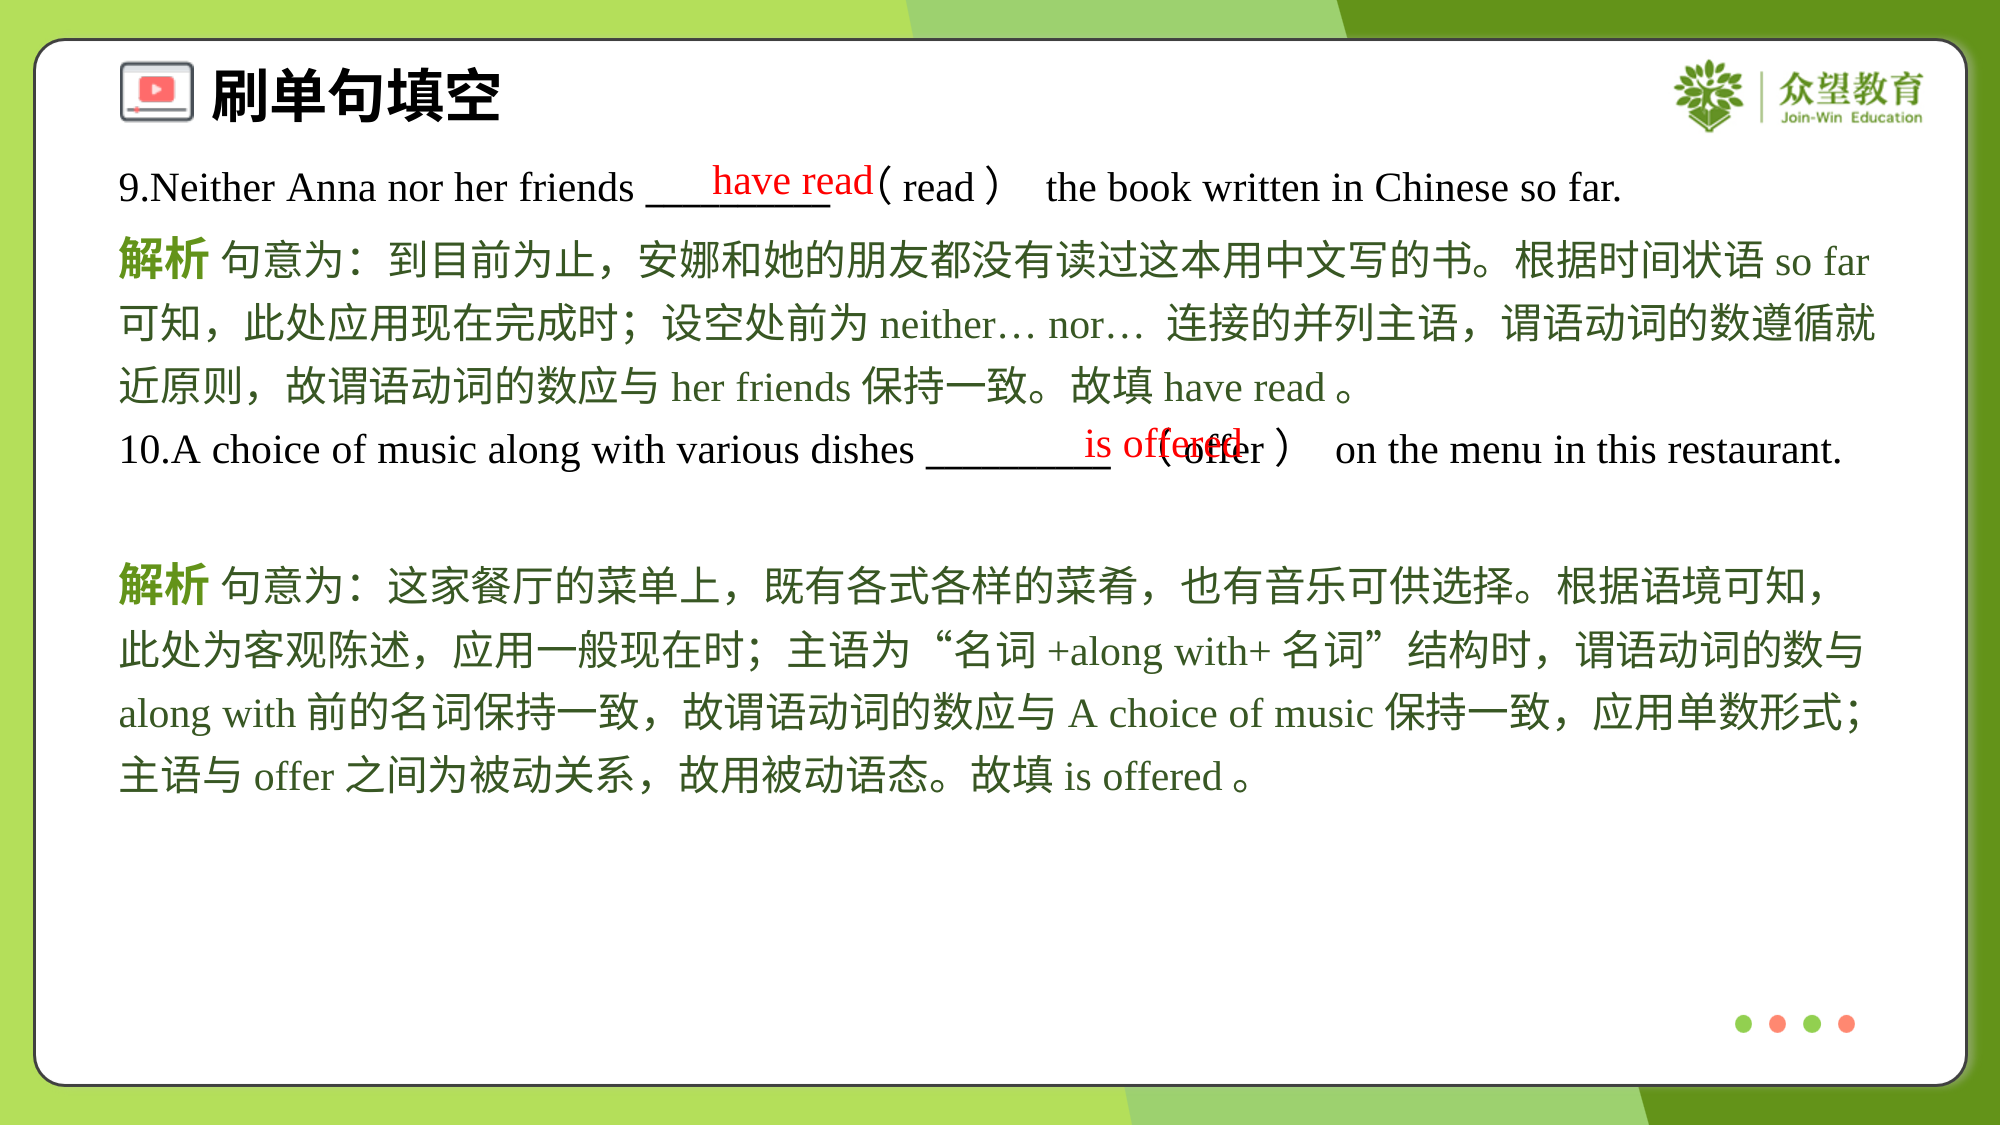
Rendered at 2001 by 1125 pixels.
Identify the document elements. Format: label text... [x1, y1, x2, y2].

text_box 10.A choice of music along with various dishes __________ （offer） on the menu in this restaurant. [118, 409, 1883, 530]
text_box is offered [1075, 403, 1253, 461]
text_box 解析 句意为：这家餐厅的菜单上，既有各式各样的菜肴，也有音乐可供选择。根据语境可知，此处为客观陈述，应用一般现在时；主语为“名词+along with+名词”结构时，谓语动词的数与along with前的名词保持一致，故谓语动词的数应与A choice of music保持一致，应用单数形式；主语与offer之间为被动关系，故用被动语态。故填is offered。 [118, 542, 1883, 794]
text_box have read [702, 140, 884, 198]
text_box 9.Neither Anna nor her friends __________ （read） the book written in Chinese so far. [118, 146, 1883, 204]
picture [0, 0, 2000, 1125]
text_box 解析 句意为：到目前为止，安娜和她的朋友都没有读过这本用中文写的书。根据时间状语so far可知，此处应用现在完成时；设空处前为neither… nor… 连接的并列主语，谓语动词的数遵循就近原则，故谓语动词的数应与her friends保持一致。故填have read。 [118, 215, 1883, 405]
